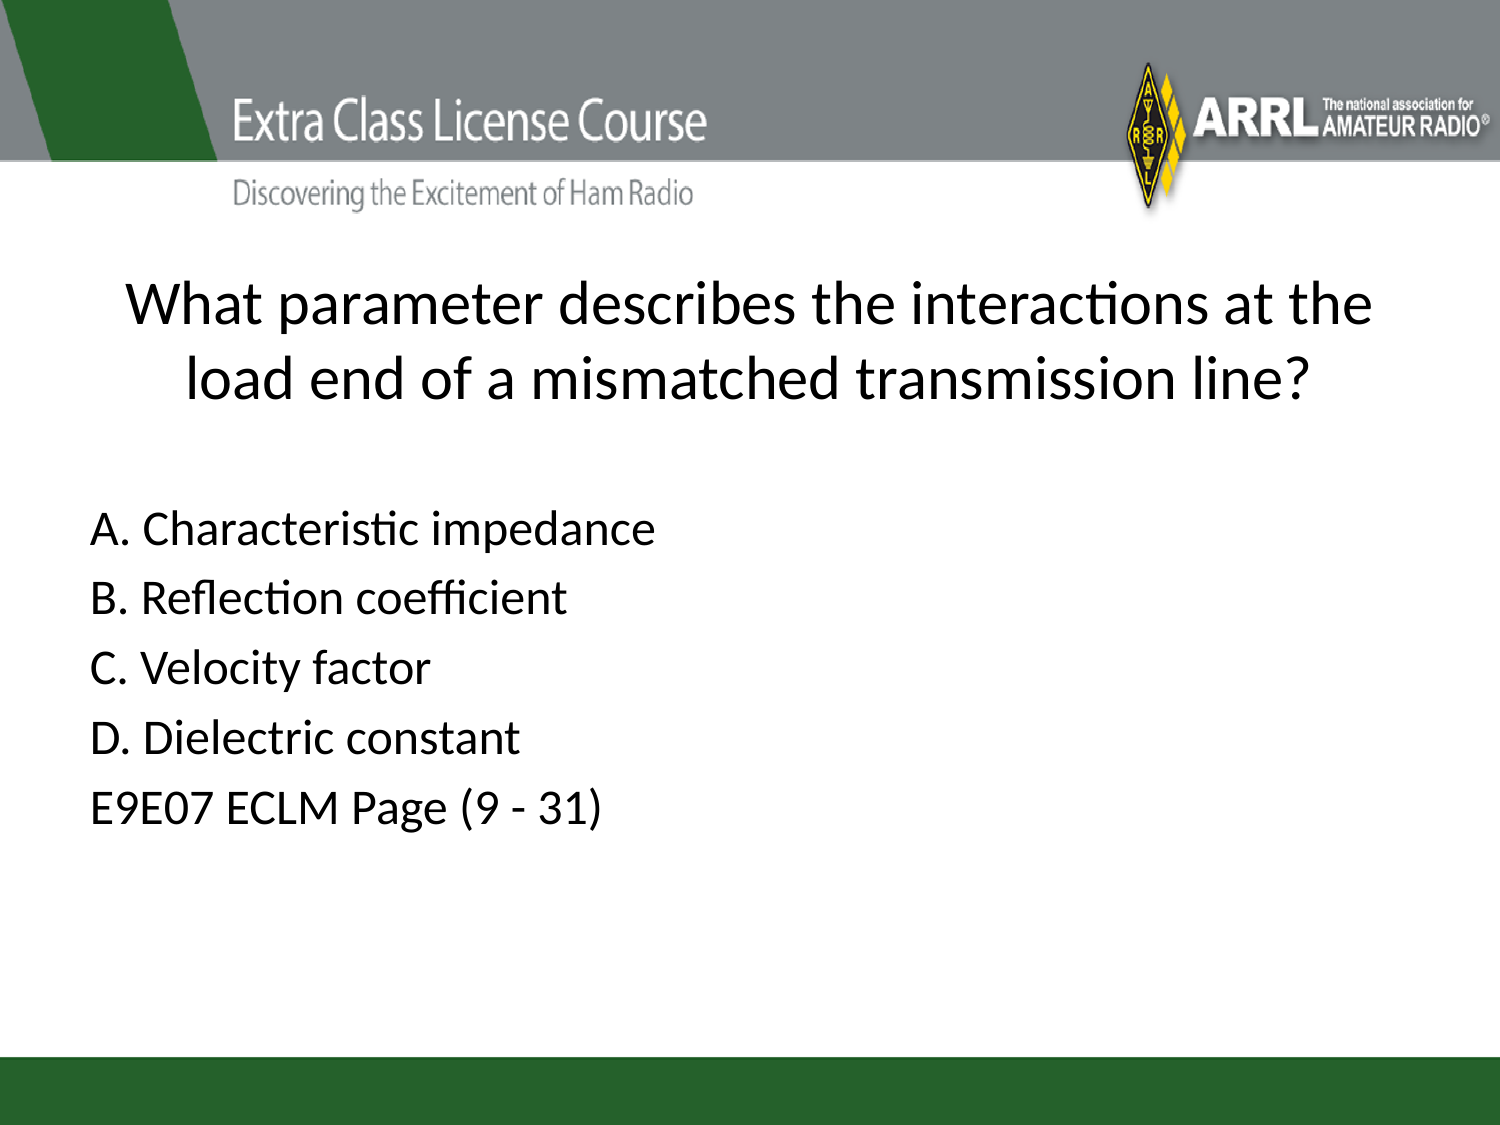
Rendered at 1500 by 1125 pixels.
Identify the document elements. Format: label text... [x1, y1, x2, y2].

list A. Characteristic impedance B. Reflection coefficient C. Velocity factor D. Dielectric constant E9E07 ECLM Page (9 - 31) [75, 487, 1425, 1005]
title What parameter describes the interactions at the load end of a mismatched transmission line? [75, 254, 1425, 435]
picture [0, 0, 1500, 1125]
